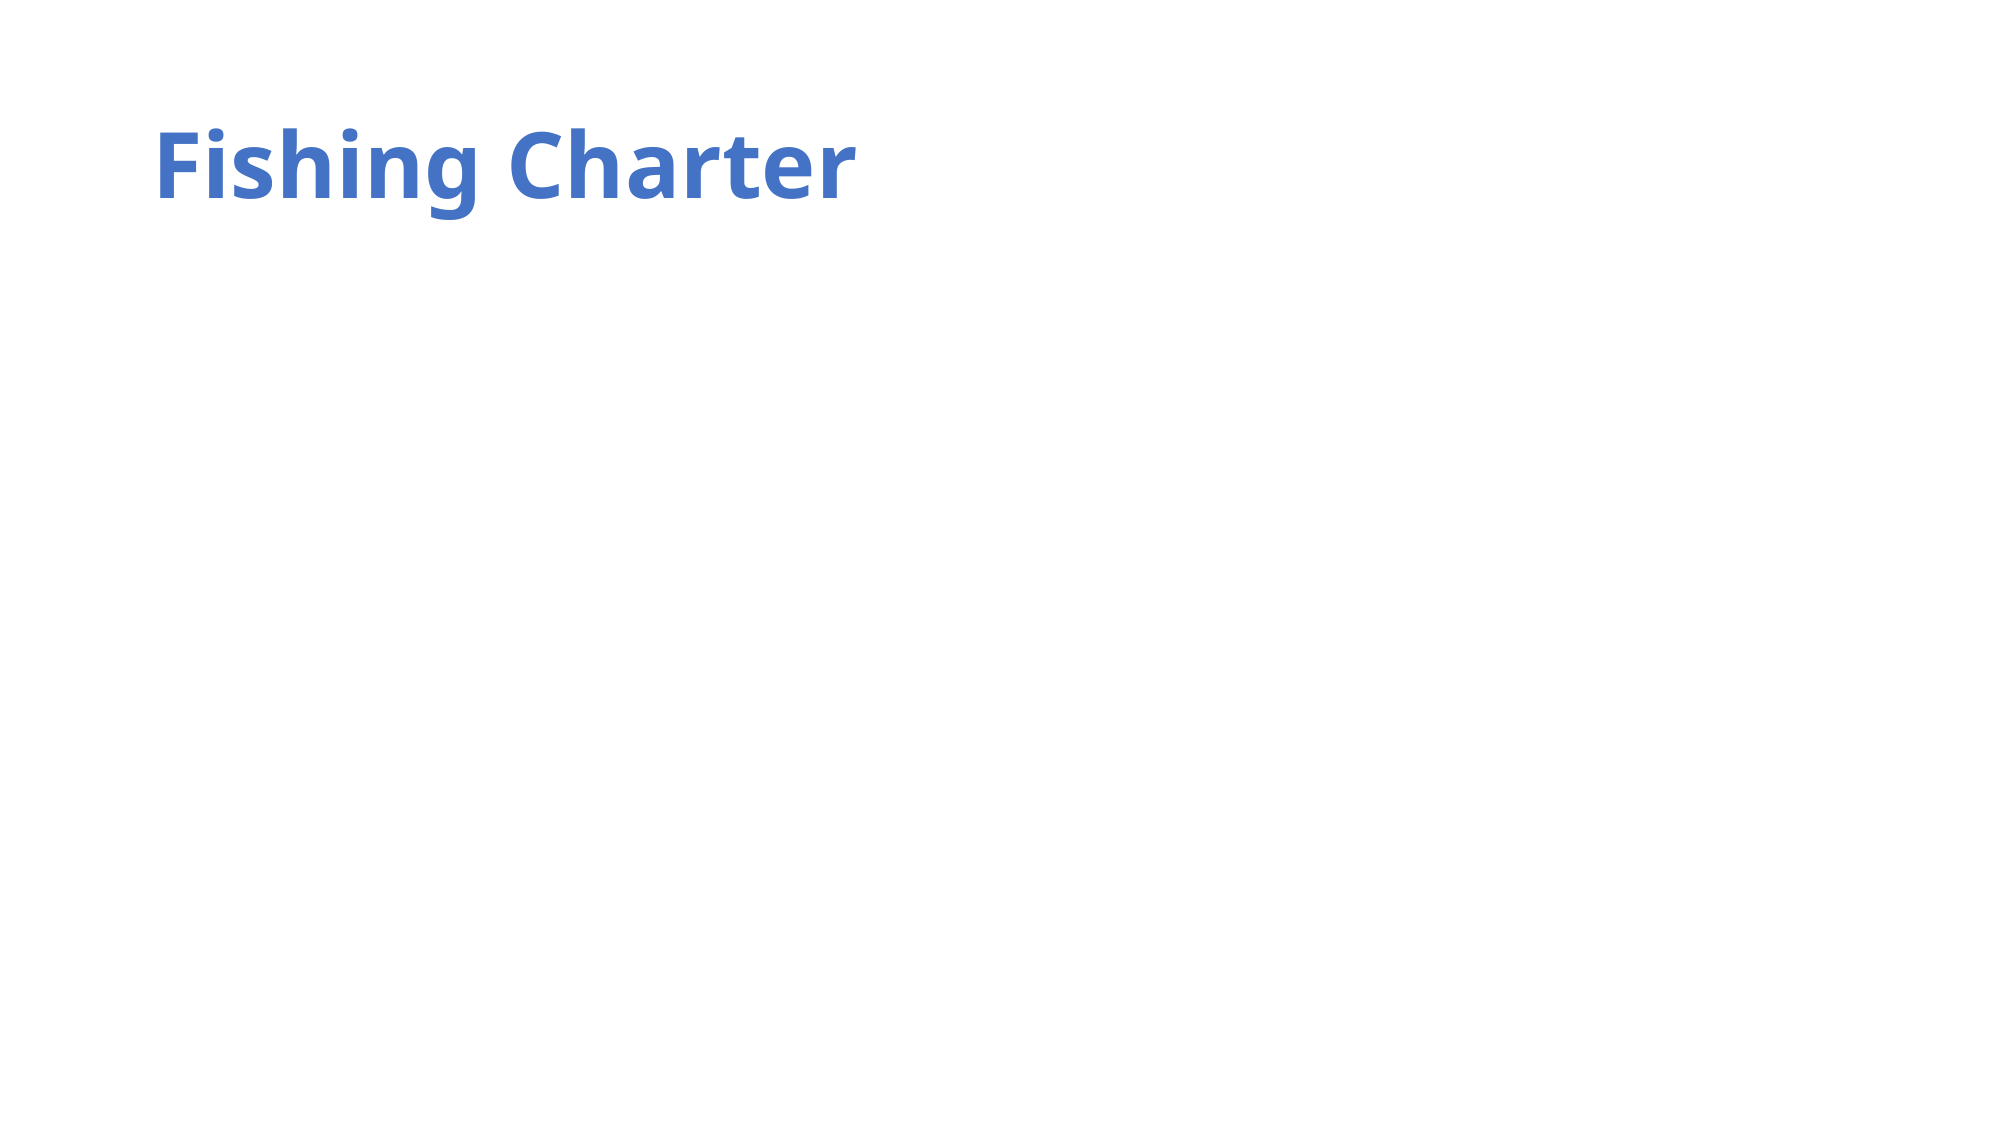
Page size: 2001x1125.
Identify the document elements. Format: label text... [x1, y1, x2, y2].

title Fishing Charter [137, 59, 1863, 278]
